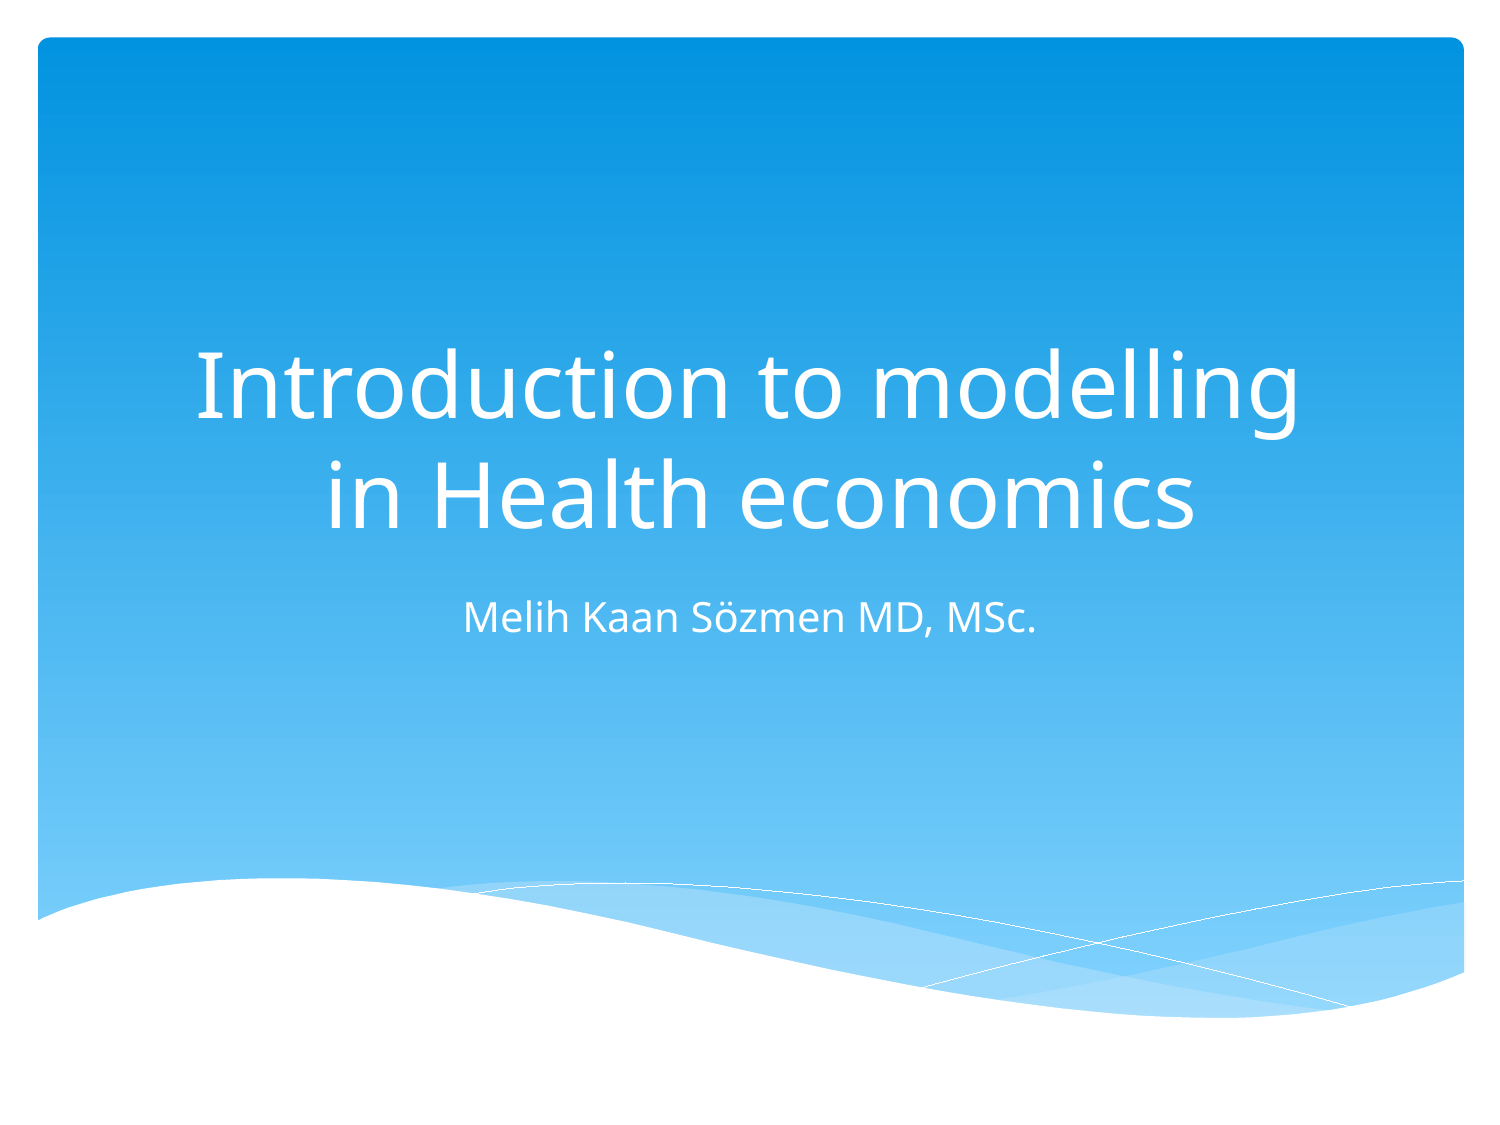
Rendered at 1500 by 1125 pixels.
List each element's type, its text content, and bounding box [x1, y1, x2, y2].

title Introduction to modelling in Health economics [112, 262, 1388, 555]
subtitle Melih Kaan Sözmen MD, MSc. [225, 583, 1275, 825]
